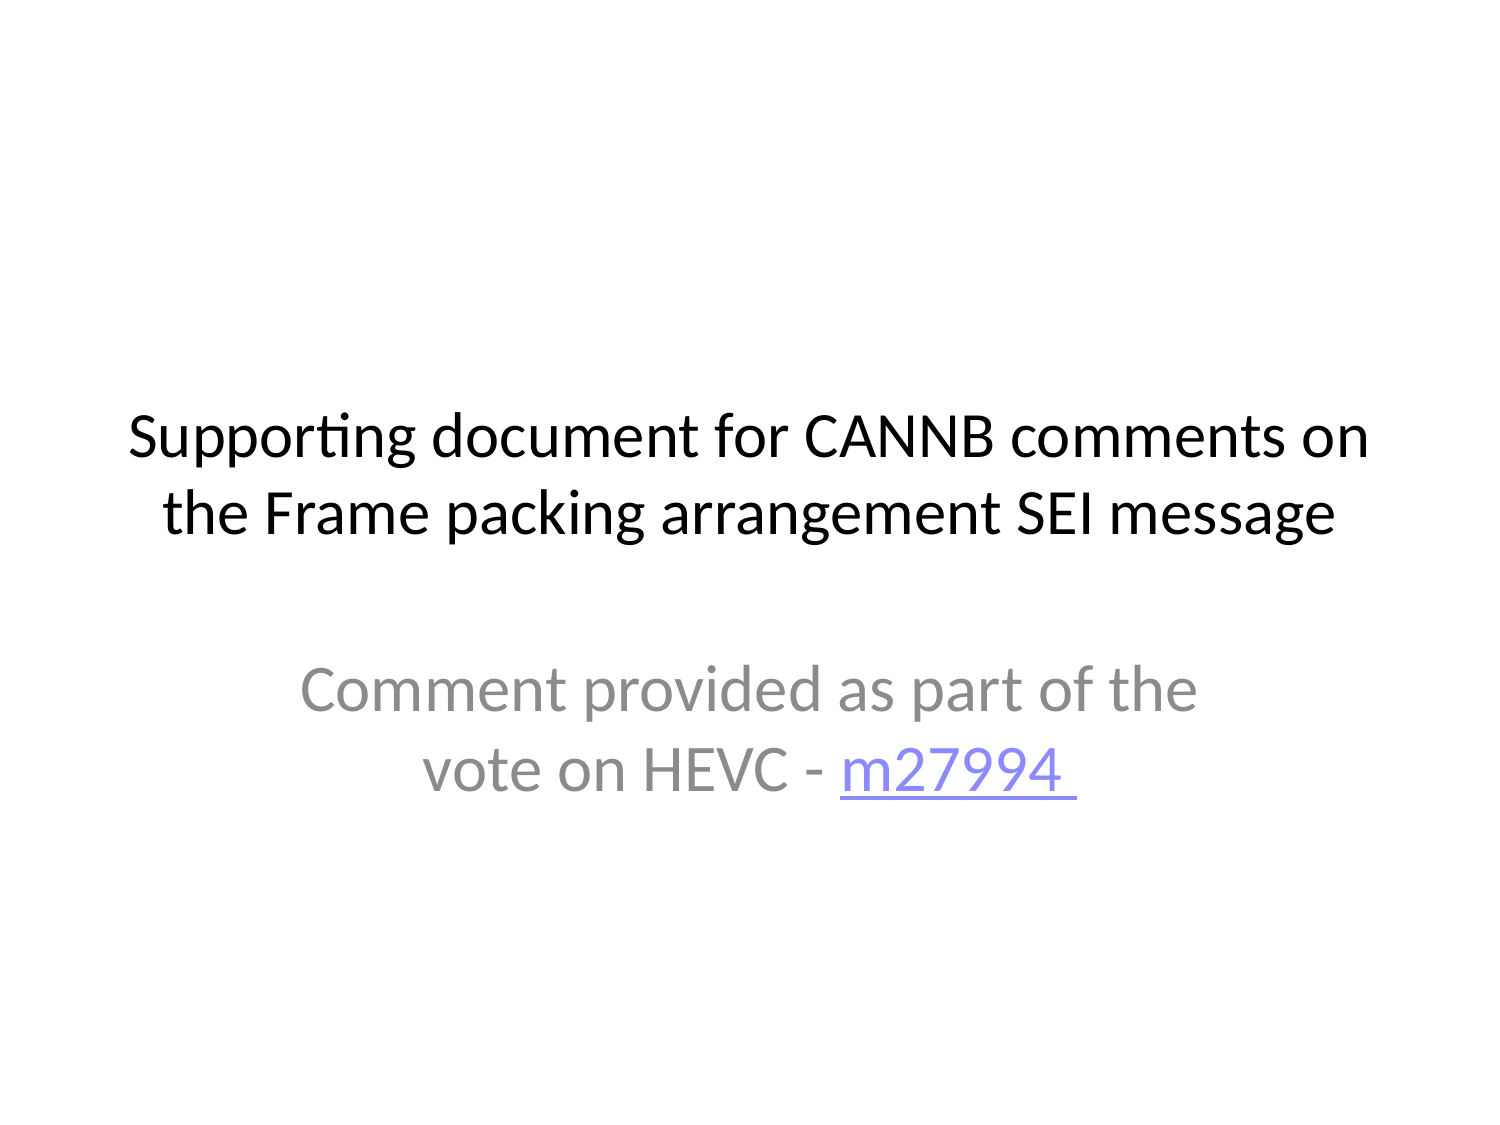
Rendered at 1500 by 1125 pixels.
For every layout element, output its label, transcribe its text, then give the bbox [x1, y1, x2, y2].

subtitle Comment provided as part of the vote on HEVC - m27994 [225, 637, 1275, 925]
title Supporting document for CANNB comments on the Frame packing arrangement SEI message [112, 349, 1388, 591]
